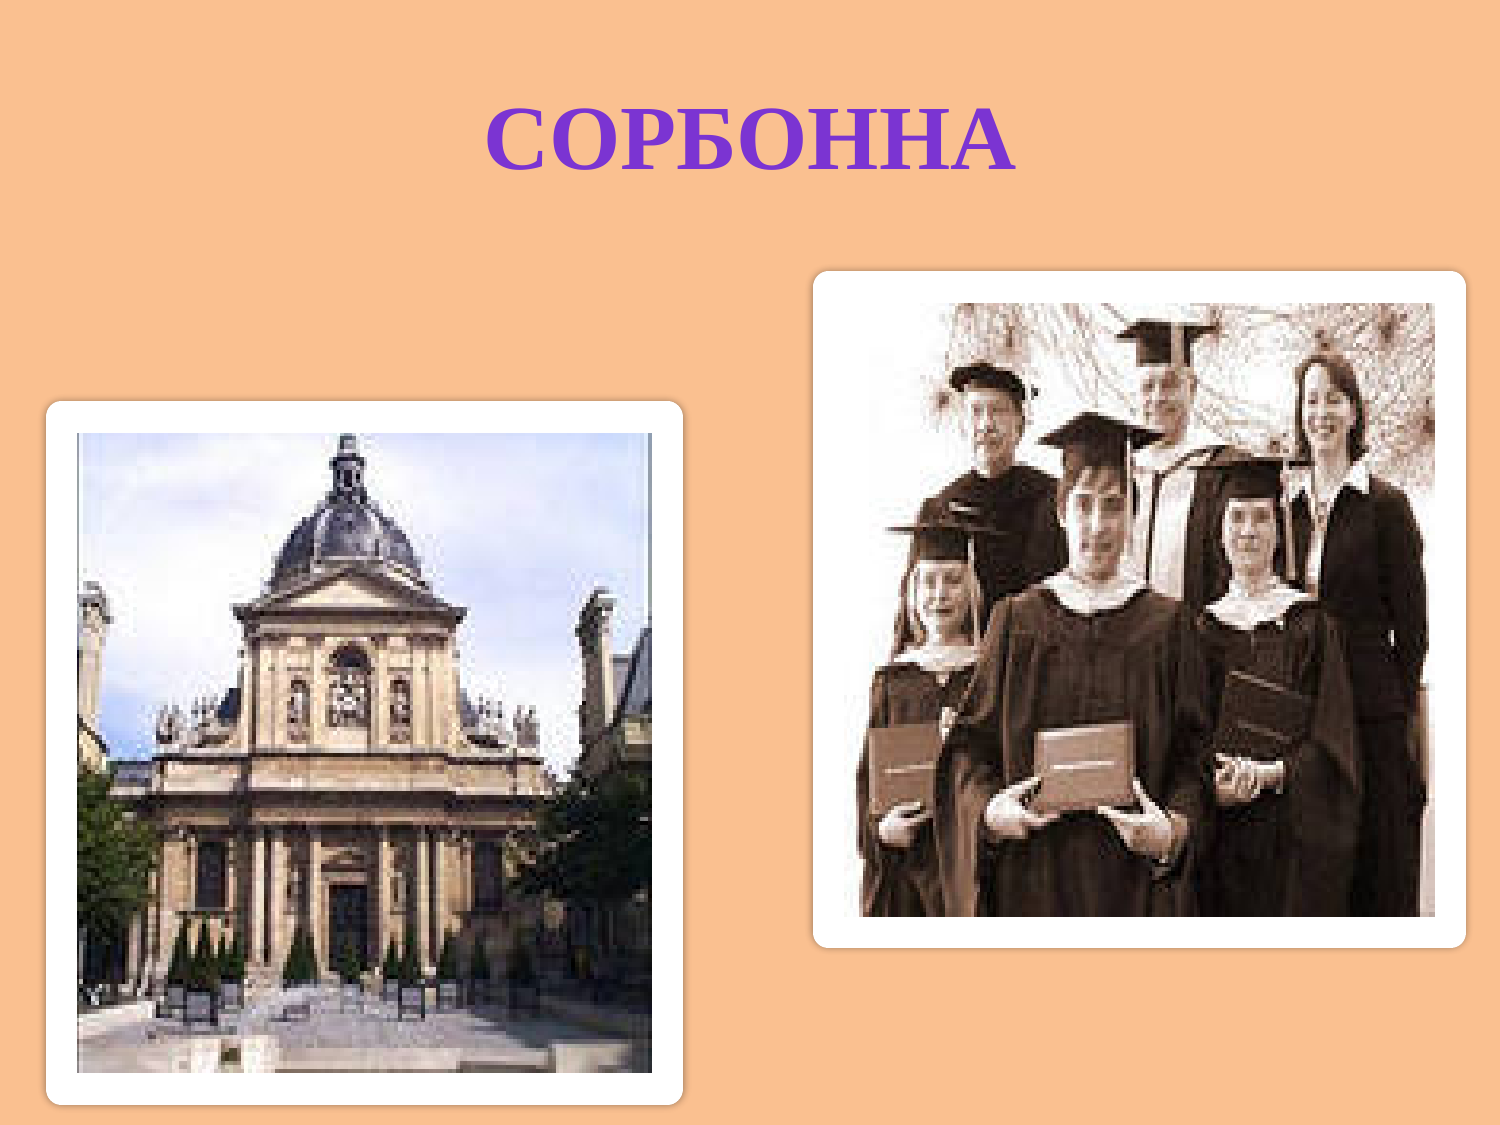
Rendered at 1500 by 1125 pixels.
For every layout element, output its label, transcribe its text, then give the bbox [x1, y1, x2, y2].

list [76, 432, 652, 1074]
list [843, 302, 1436, 918]
title сорбонна [75, 45, 1425, 220]
